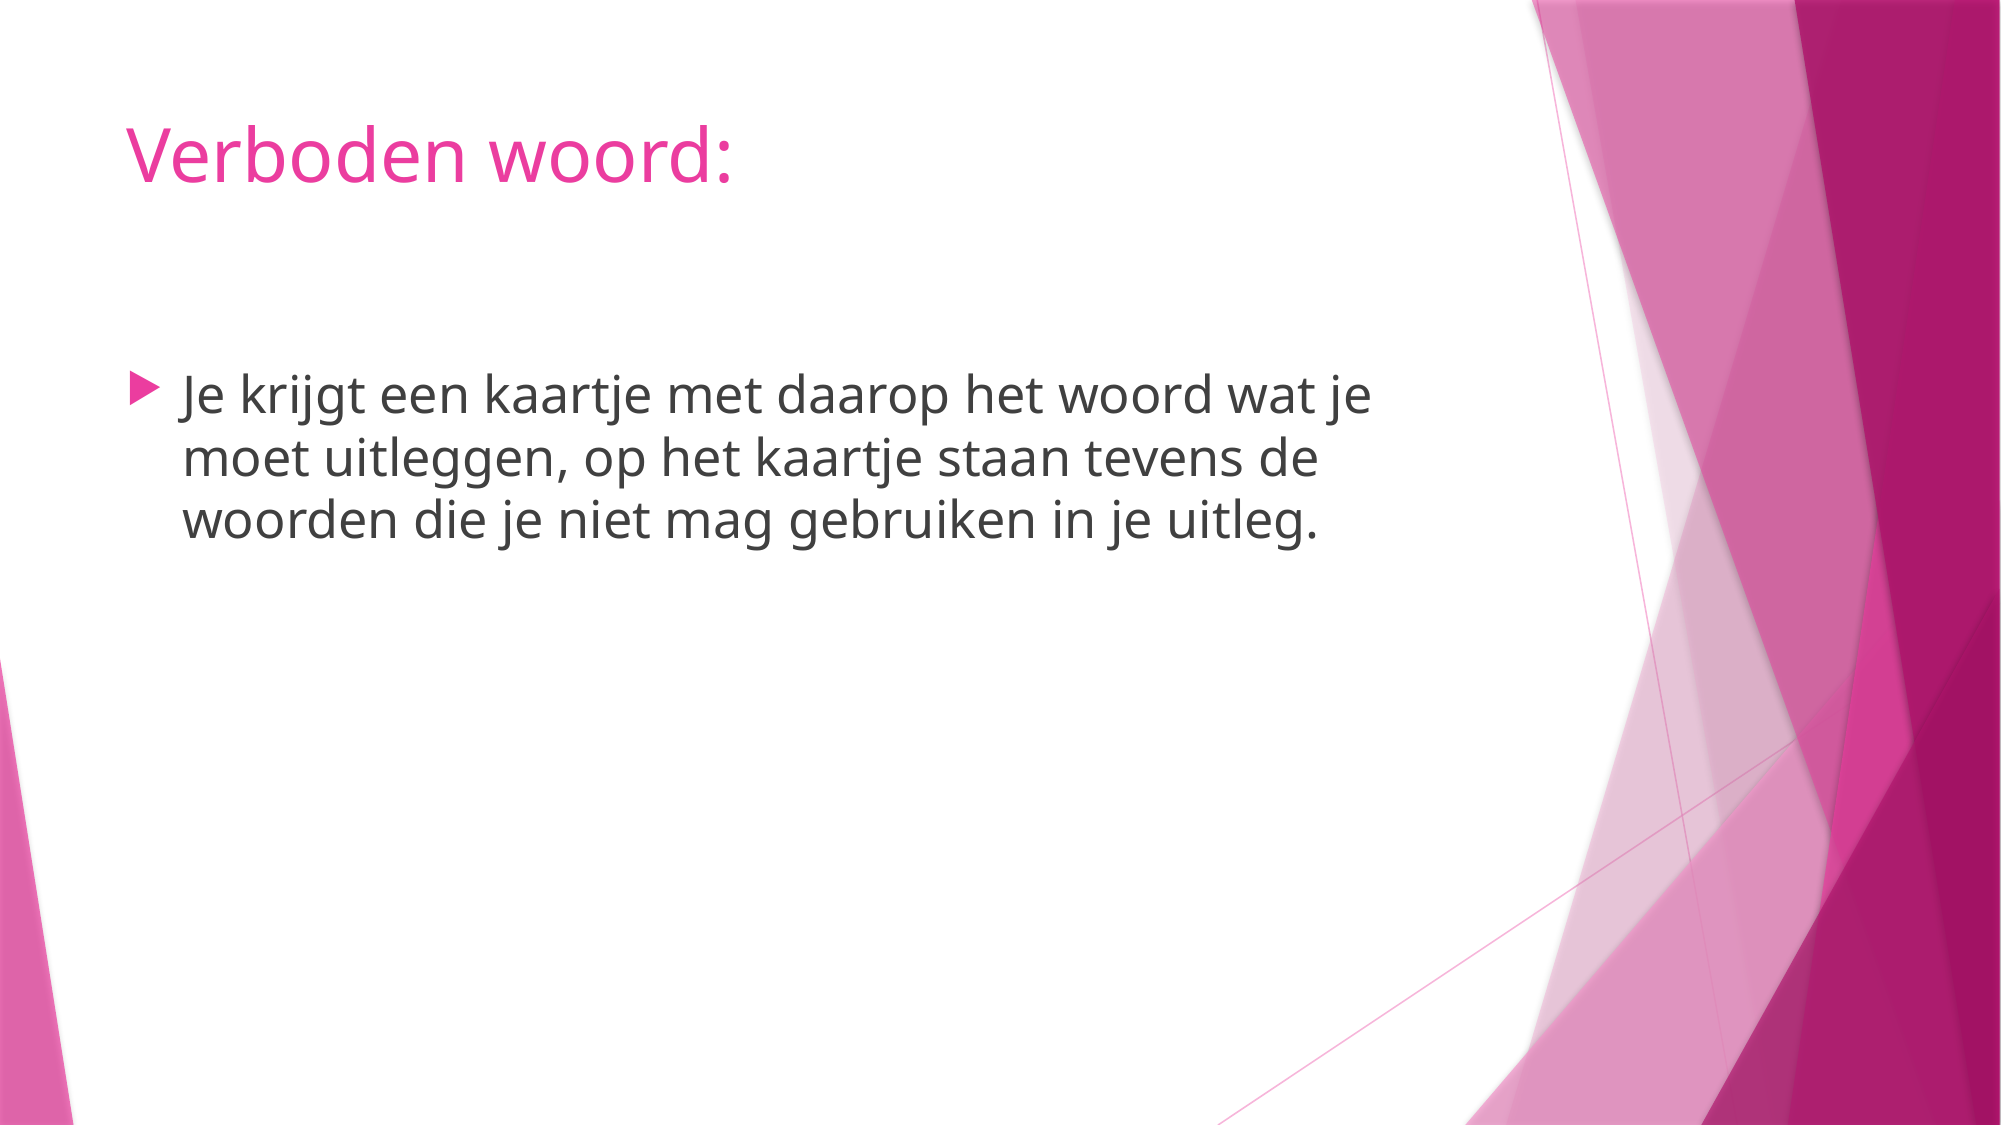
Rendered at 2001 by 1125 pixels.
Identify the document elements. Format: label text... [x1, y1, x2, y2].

title Verboden woord: [111, 99, 1522, 317]
list Je krijgt een kaartje met daarop het woord wat je moet uitleggen, op het kaartje staan tevens de woorden die je niet mag gebruiken in je uitleg. [111, 354, 1522, 992]
